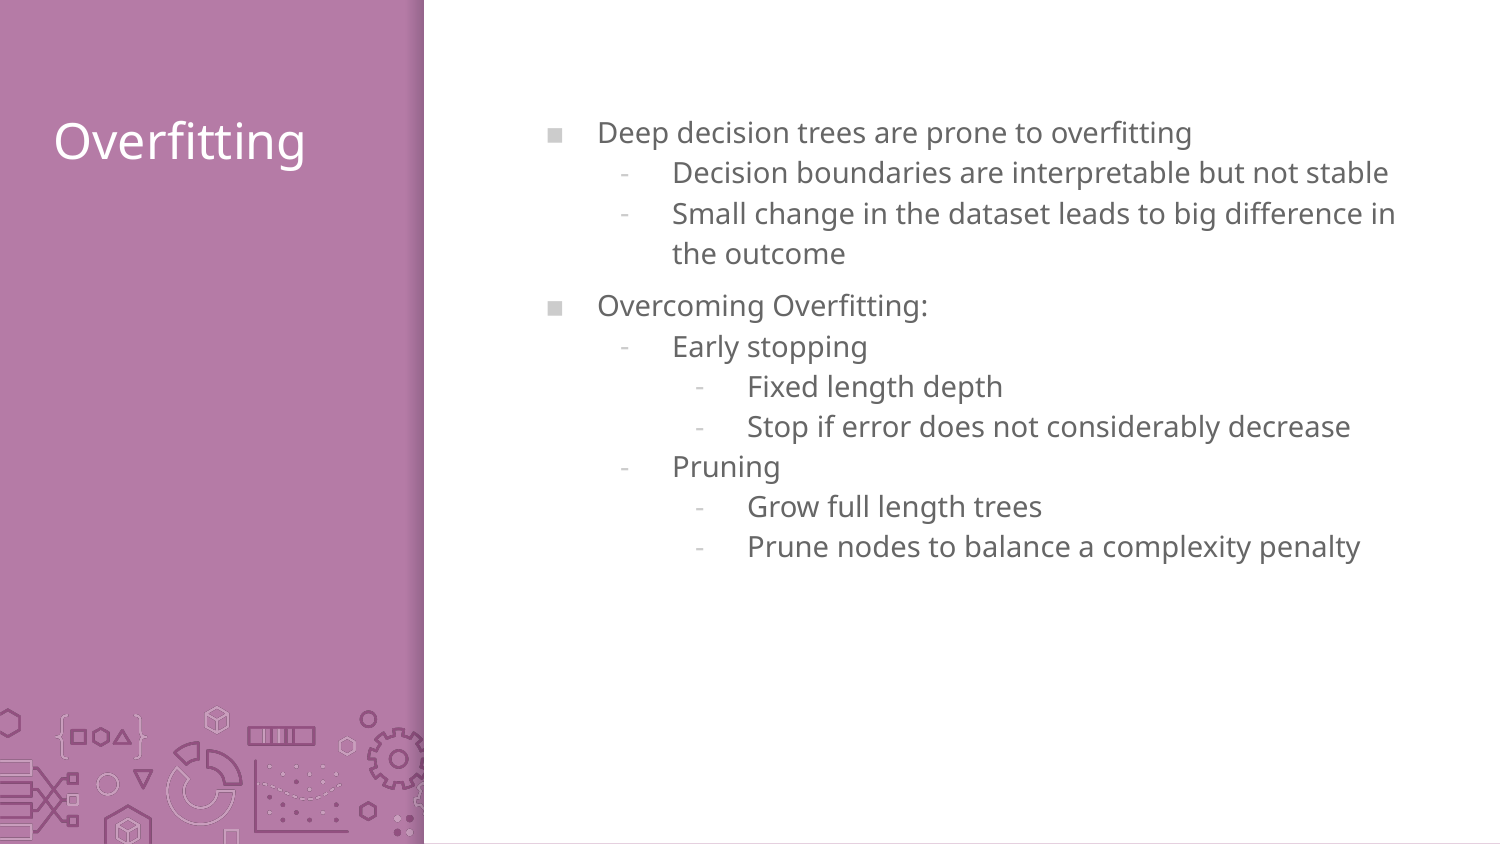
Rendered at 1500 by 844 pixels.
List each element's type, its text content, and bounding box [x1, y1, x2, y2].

title Overfitting [38, 94, 375, 748]
picture [0, 701, 424, 844]
list Deep decision trees are prone to overfitting Decision boundaries are interpretable but not stable Small change in the dataset leads to big difference in the outcome Overcoming Overfitting: Early stopping Fixed length depth Stop if error does not considerably decrease Pruning Grow full length trees Prune nodes to balance a complexity penalty [506, 94, 1425, 748]
